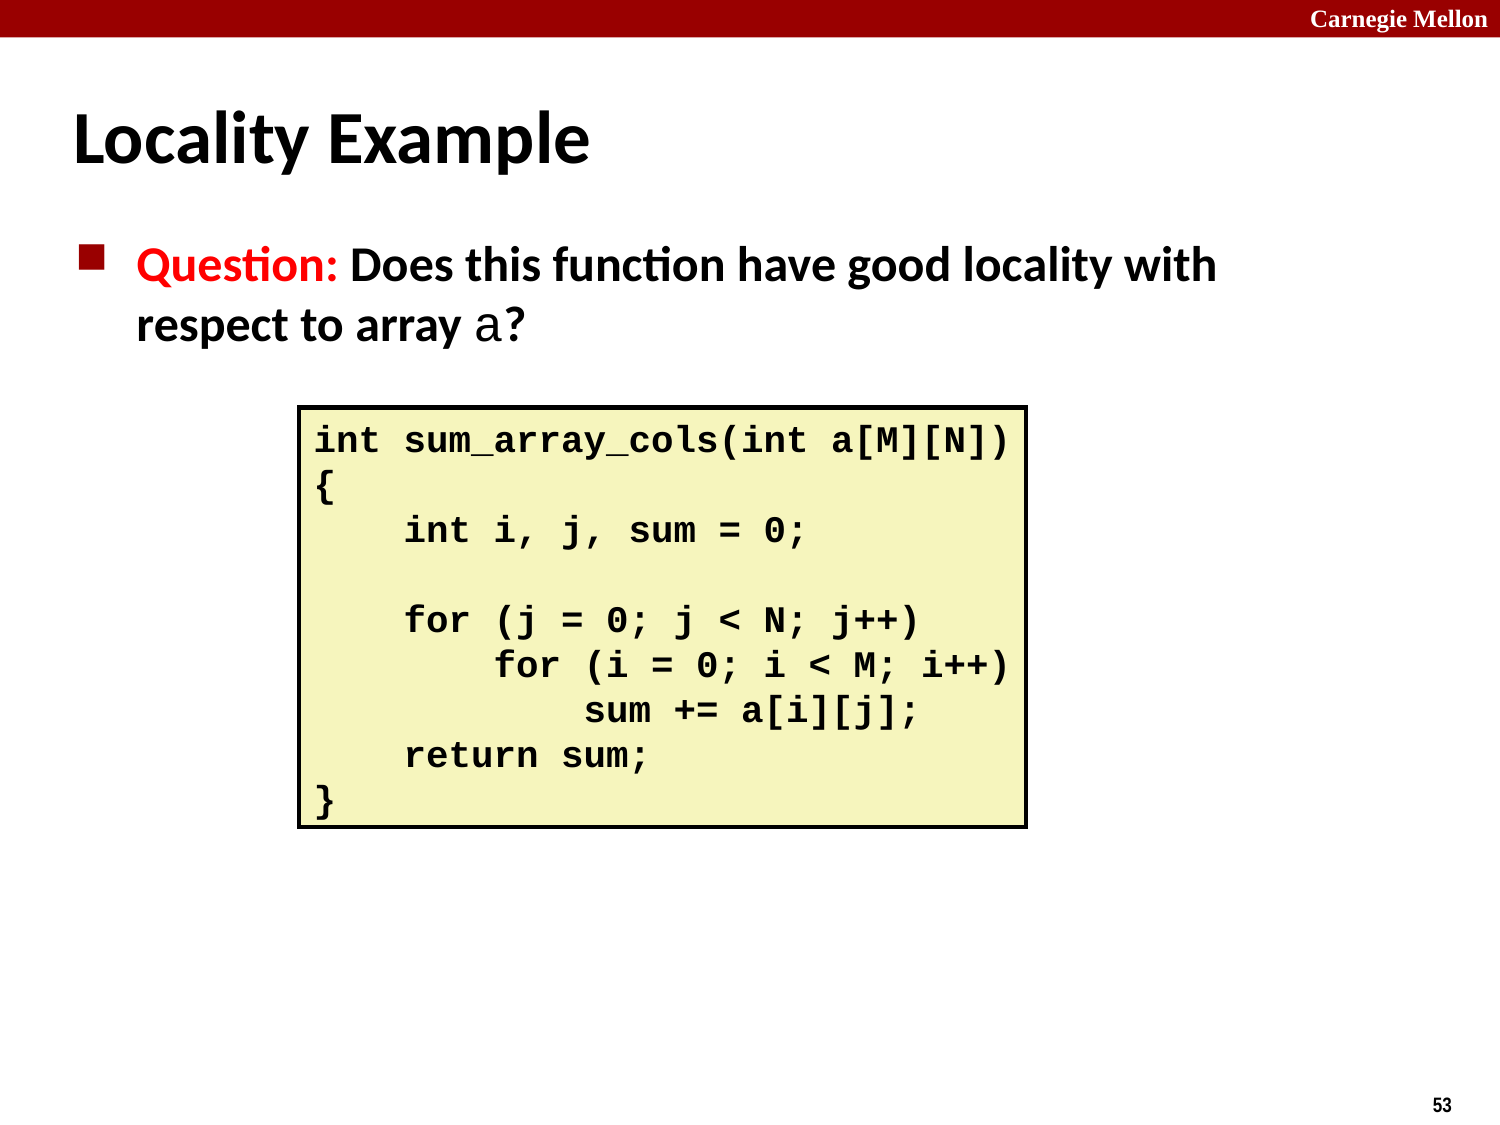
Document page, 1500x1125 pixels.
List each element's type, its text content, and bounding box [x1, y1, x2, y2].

title Locality Example [58, 71, 1305, 197]
list Question: Does this function have good locality with respect to array a? [64, 223, 1361, 1040]
text_box int sum_array_cols(int a[M][N]) { int i, j, sum = 0; for (j = 0; j < N; j++) for (i = 0; i < M; i++) sum += a[i][j]; return sum; } [298, 407, 1027, 828]
